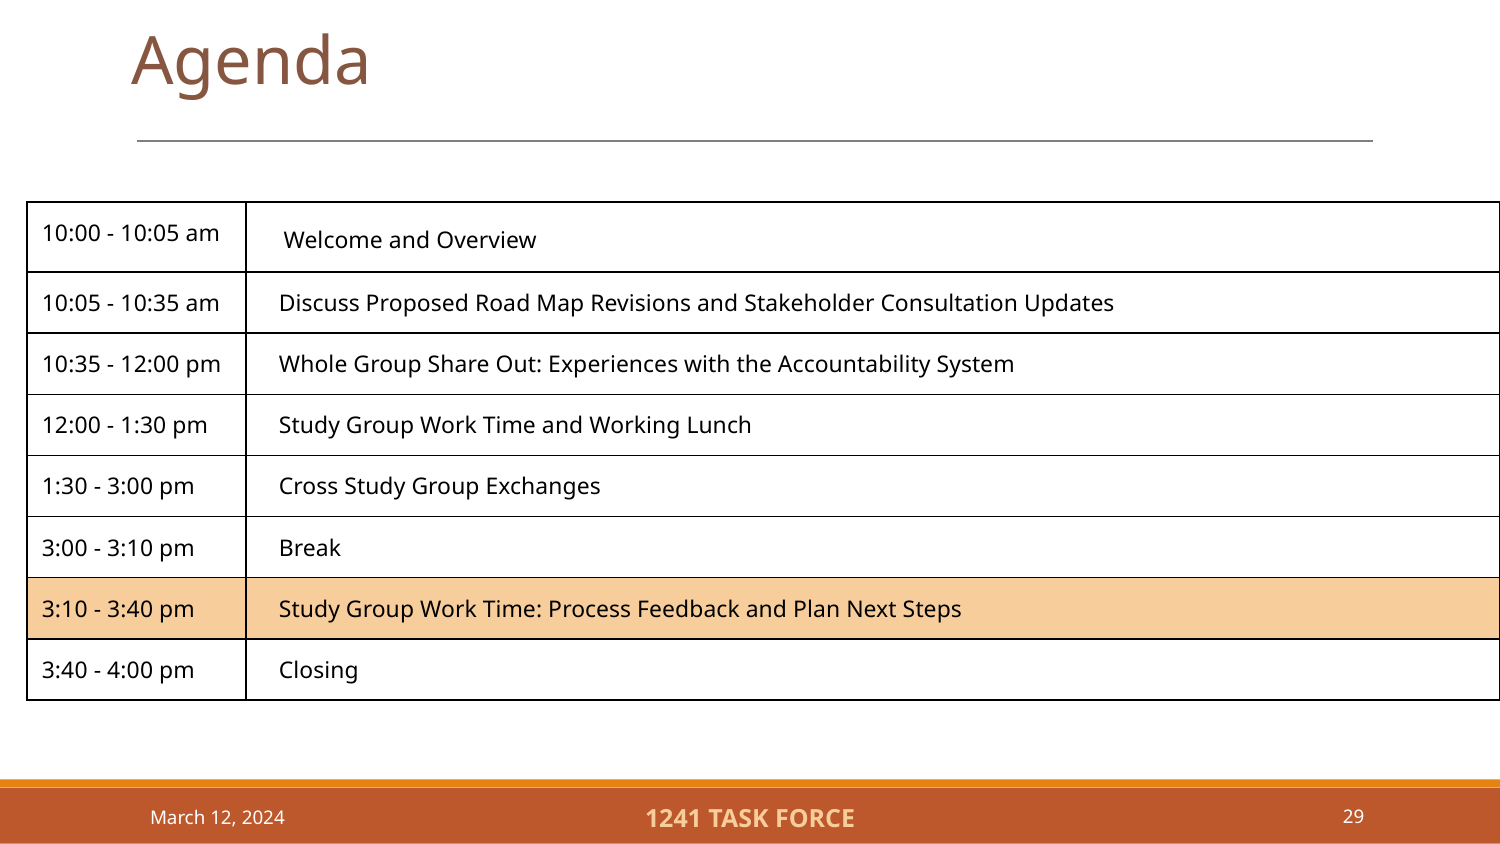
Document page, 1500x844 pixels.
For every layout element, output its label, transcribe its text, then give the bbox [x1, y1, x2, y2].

table_cell Discuss Proposed Road Map Revisions and Stakeholder Consultation Updates [247, 273, 1499, 332]
table_cell Cross Study Group Exchanges [247, 456, 1499, 516]
table_header 10:00 - 10:05 am [28, 203, 245, 271]
table_cell Study Group Work Time and Working Lunch [247, 395, 1499, 455]
table_cell Closing [247, 640, 1499, 699]
table_cell Whole Group Share Out: Experiences with the Accountability System [247, 334, 1499, 394]
slide_number 29 [1218, 794, 1380, 840]
table_cell 3:40 - 4:00 pm [28, 640, 245, 699]
table_cell Break [247, 517, 1499, 577]
table_cell 12:00 - 1:30 pm [28, 395, 245, 455]
table_cell Study Group Work Time: Process Feedback and Plan Next Steps [247, 578, 1499, 638]
title Agenda [131, 10, 1369, 106]
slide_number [135, 794, 440, 840]
table_cell 10:05 - 10:35 am [28, 273, 245, 332]
table_cell 3:00 - 3:10 pm [28, 517, 245, 577]
table_header Welcome and Overview [247, 203, 1499, 271]
table_cell 3:10 - 3:40 pm [28, 578, 245, 638]
footer 1241 TASK FORCE [453, 794, 1047, 840]
table_cell 10:35 - 12:00 pm [28, 334, 245, 394]
table_cell 1:30 - 3:00 pm [28, 456, 245, 516]
